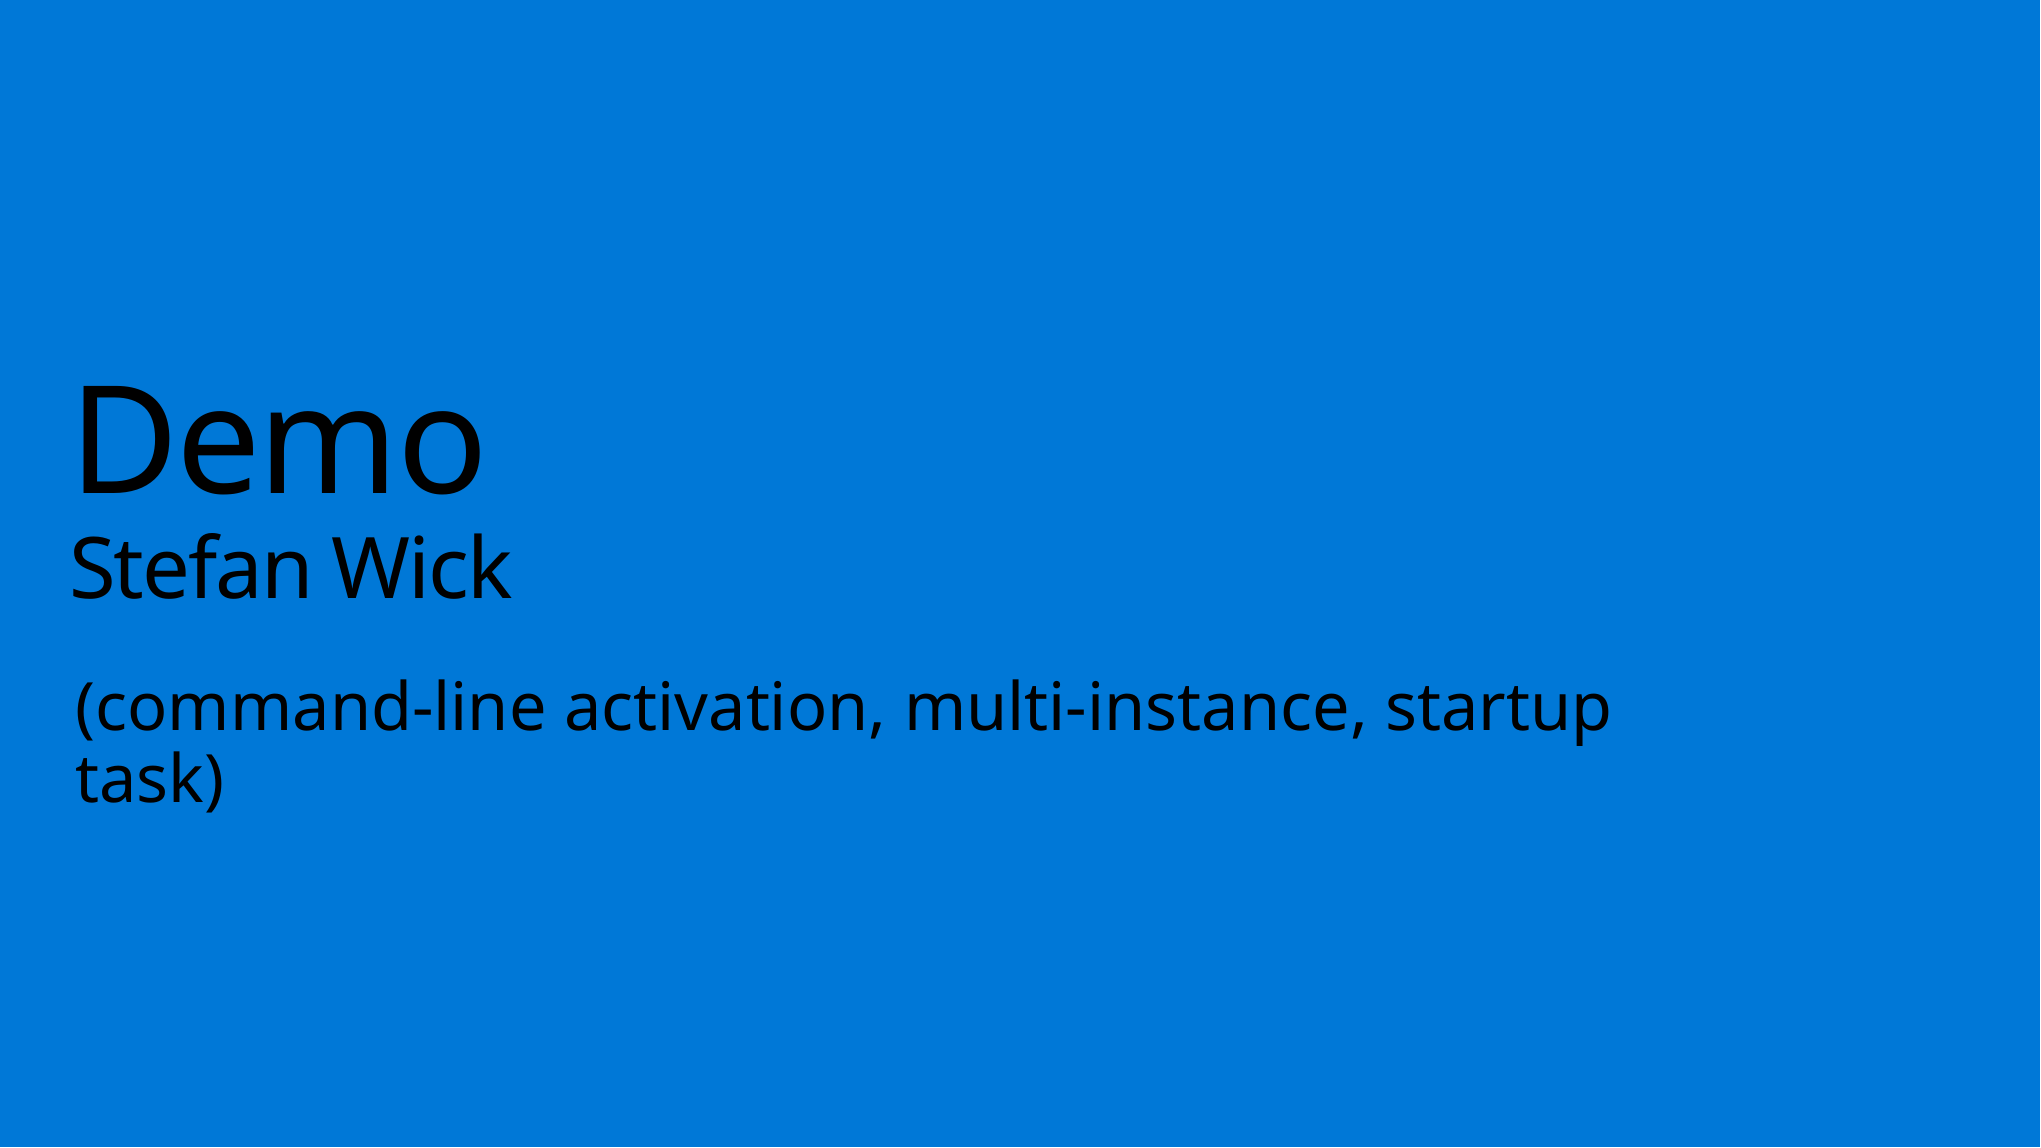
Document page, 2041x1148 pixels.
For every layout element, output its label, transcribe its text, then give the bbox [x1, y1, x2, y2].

list (command-line activation, multi-instance, startup task) [45, 648, 1695, 771]
title Demo Stefan Wick [45, 348, 1695, 641]
